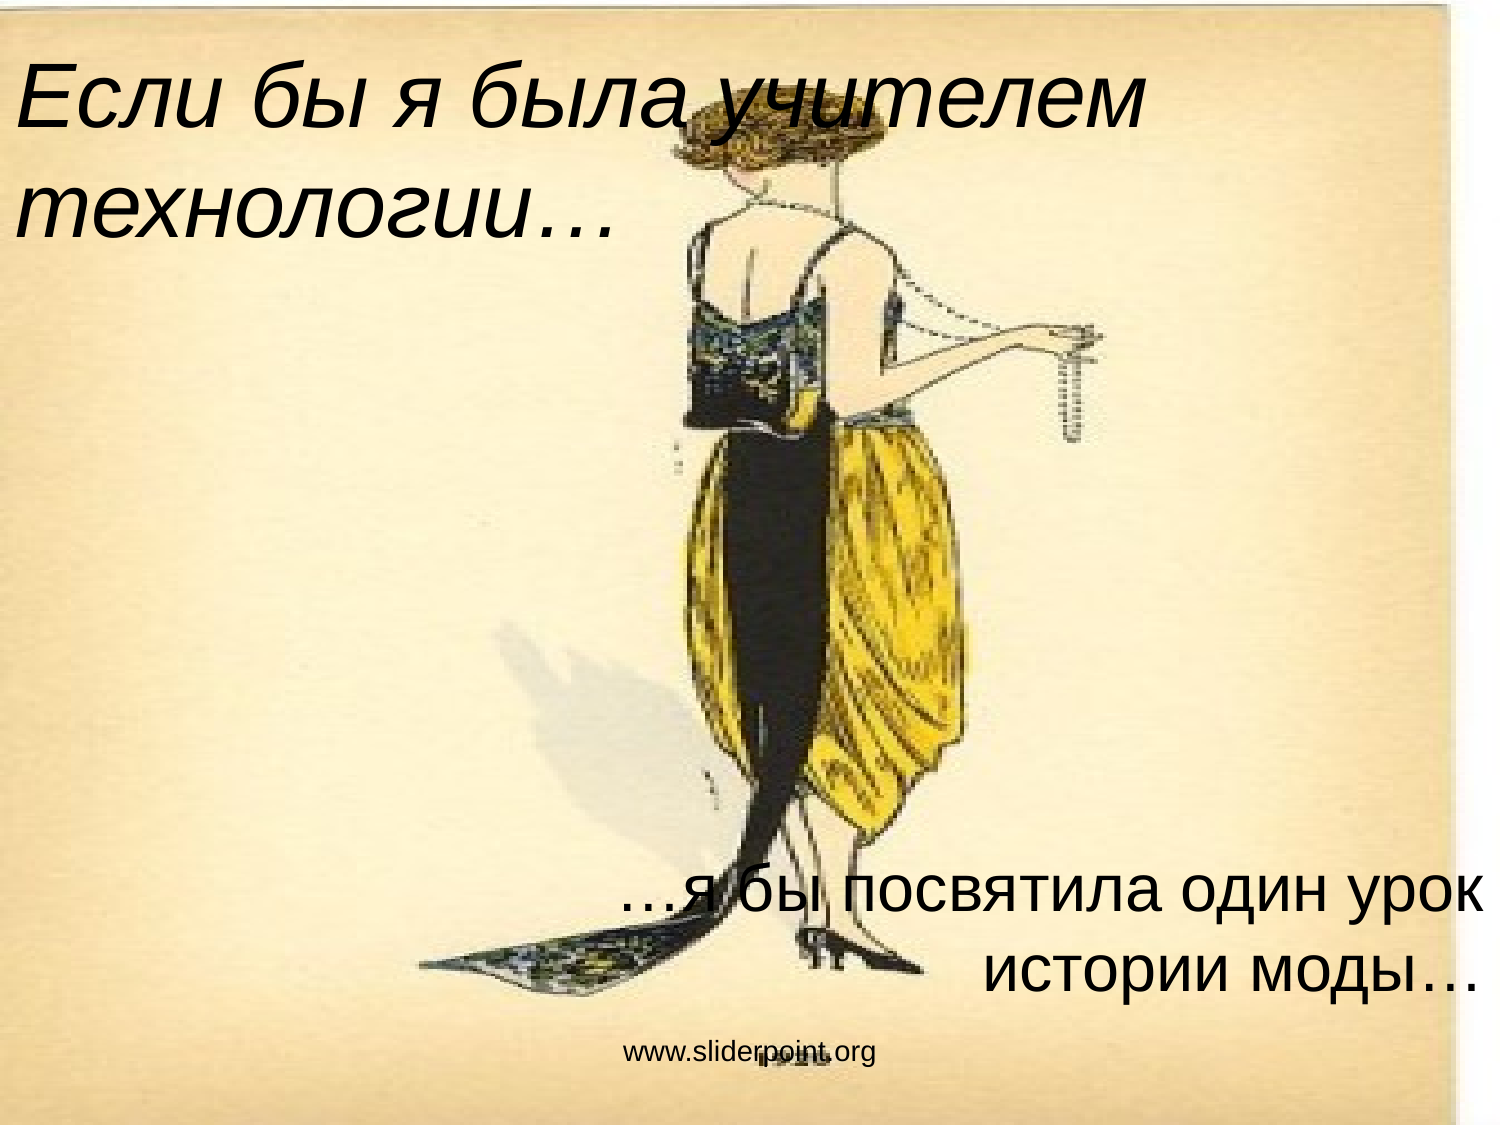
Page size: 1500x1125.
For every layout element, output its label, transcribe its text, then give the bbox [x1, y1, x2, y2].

title Если бы я была учителем технологии… [0, 24, 1276, 267]
subtitle …я бы посвятила один урок истории моды… [449, 837, 1500, 1125]
picture [0, 0, 1500, 1125]
footer www.sliderpoint.org [512, 1024, 988, 1103]
